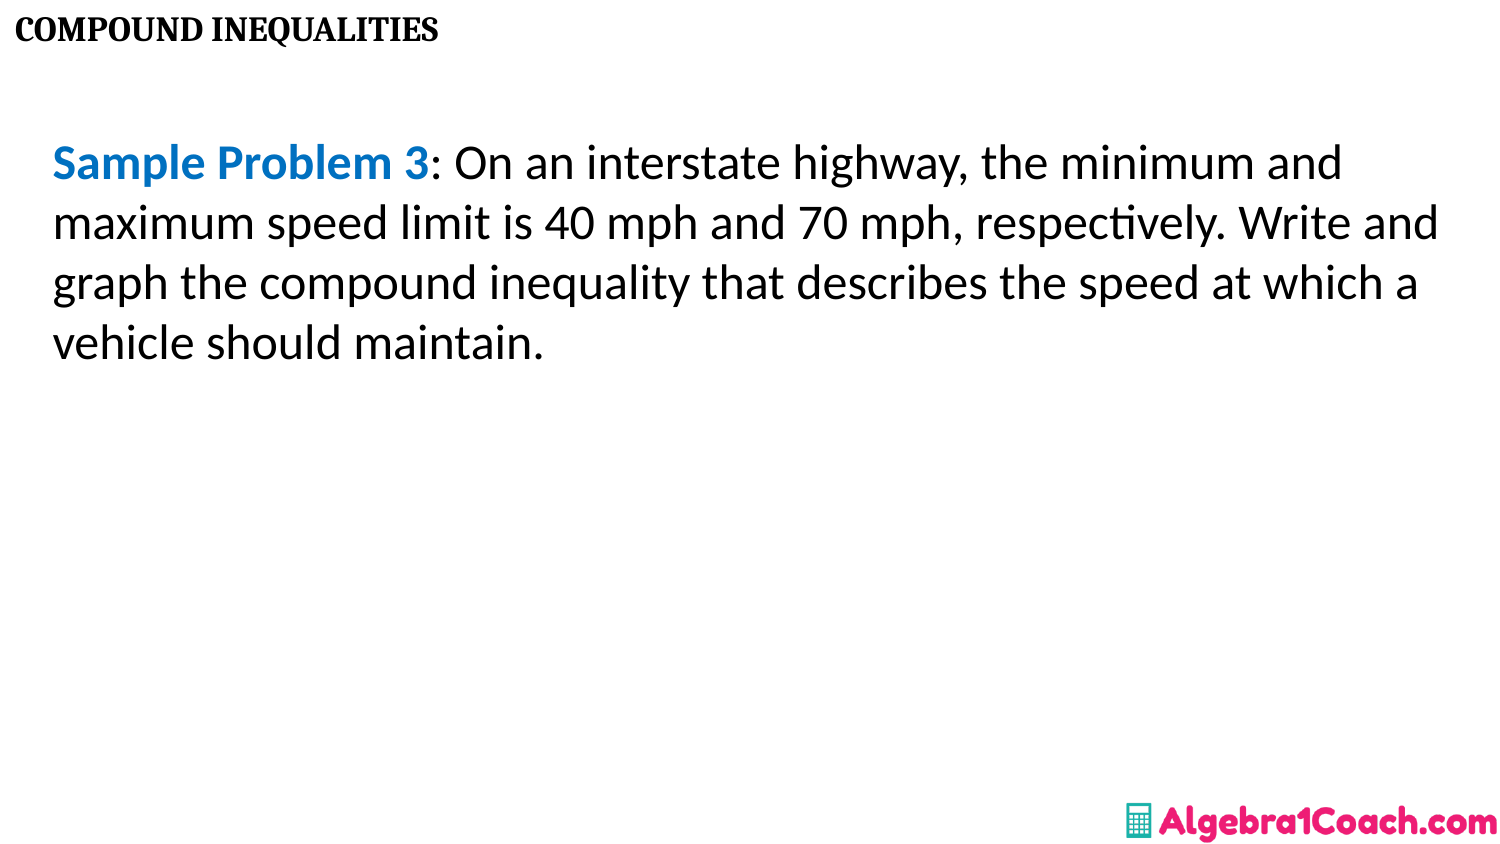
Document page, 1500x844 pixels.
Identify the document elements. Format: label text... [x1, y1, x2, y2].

title COMPOUND INEQUALITIES [0, 0, 1350, 57]
picture [1109, 798, 1500, 844]
list Sample Problem 3: On an interstate highway, the minimum and maximum speed limit is 40 mph and 70 mph, respectively. Write and graph the compound inequality that describes the speed at which a vehicle should maintain. [37, 121, 1463, 797]
